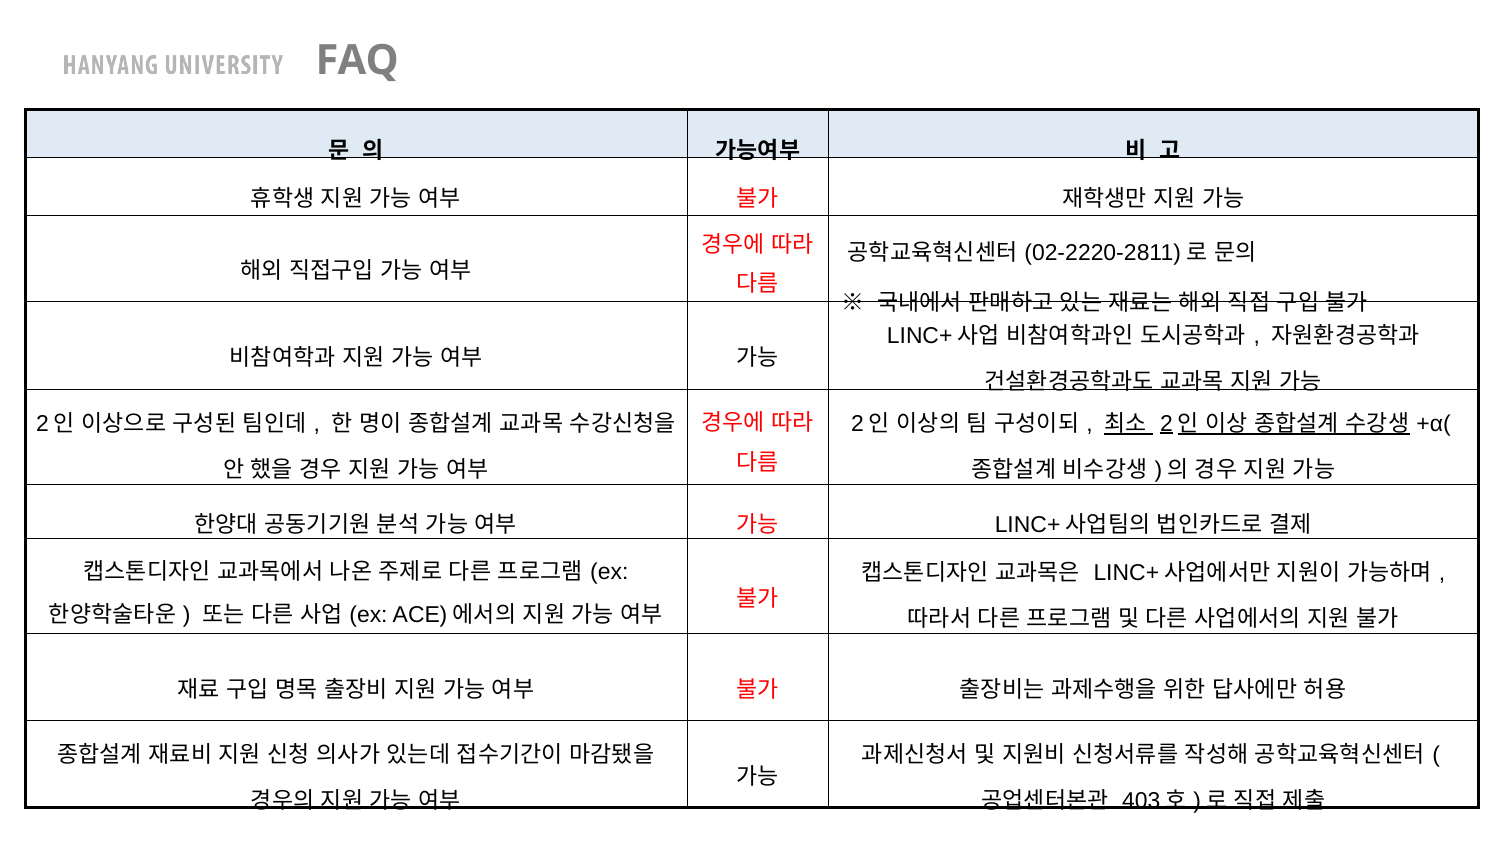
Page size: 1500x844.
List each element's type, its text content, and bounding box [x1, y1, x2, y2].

table_header 가능여부 [688, 111, 828, 157]
text_box FAQ [300, 25, 414, 91]
table_cell 불가 [688, 158, 828, 215]
table_cell 2인 이상으로 구성된 팀인데, 한 명이 종합설계 교과목 수강신청을 안 했을 경우 지원 가능 여부 [27, 390, 687, 484]
table_cell LINC+사업 비참여학과인 도시공학과, 자원환경공학과 건설환경공학과도 교과목 지원 가능 [829, 302, 1477, 389]
table_cell 캡스톤디자인 교과목에서 나온 주제로 다른 프로그램(ex: 한양학술타운) 또는 다른 사업(ex: ACE)에서의 지원 가능 여부 [27, 539, 687, 633]
table_cell 과제신청서 및 지원비 신청서류를 작성해 공학교육혁신센터(공업센터본관 403호)로 직접 제출 [829, 721, 1477, 806]
table_cell 재료 구입 명목 출장비 지원 가능 여부 [27, 634, 687, 720]
table_cell 종합설계 재료비 지원 신청 의사가 있는데 접수기간이 마감됐을 경우의 지원 가능 여부 [27, 721, 687, 806]
table_cell 경우에 따라 다름 [688, 216, 828, 301]
table_cell 출장비는 과제수행을 위한 답사에만 허용 [829, 634, 1477, 720]
table_cell 캡스톤디자인 교과목은 LINC+사업에서만 지원이 가능하며, 따라서 다른 프로그램 및 다른 사업에서의 지원 불가 [829, 539, 1477, 633]
table_cell 한양대 공동기기원 분석 가능 여부 [27, 485, 687, 538]
table_cell 공학교육혁신센터(02-2220-2811)로 문의 ※ 국내에서 판매하고 있는 재료는 해외 직접 구입 불가 [829, 216, 1477, 301]
table_cell 비참여학과 지원 가능 여부 [27, 302, 687, 389]
table_cell 경우에 따라 다름 [688, 390, 828, 484]
table_cell 불가 [688, 634, 828, 720]
table_cell LINC+사업팀의 법인카드로 결제 [829, 485, 1477, 538]
table_cell 불가 [688, 539, 828, 633]
table_cell 휴학생 지원 가능 여부 [27, 158, 687, 215]
table_cell 2인 이상의 팀 구성이되, 최소 2인 이상 종합설계 수강생+α(종합설계 비수강생)의 경우 지원 가능 [829, 390, 1477, 484]
table_cell 가능 [688, 302, 828, 389]
table_cell 해외 직접구입 가능 여부 [27, 216, 687, 301]
table_cell 가능 [688, 721, 828, 806]
table_header 문 의 [27, 111, 687, 157]
table_header 비 고 [829, 111, 1477, 157]
table_cell 재학생만 지원 가능 [829, 158, 1477, 215]
table_cell 가능 [688, 485, 828, 538]
picture [64, 55, 283, 74]
